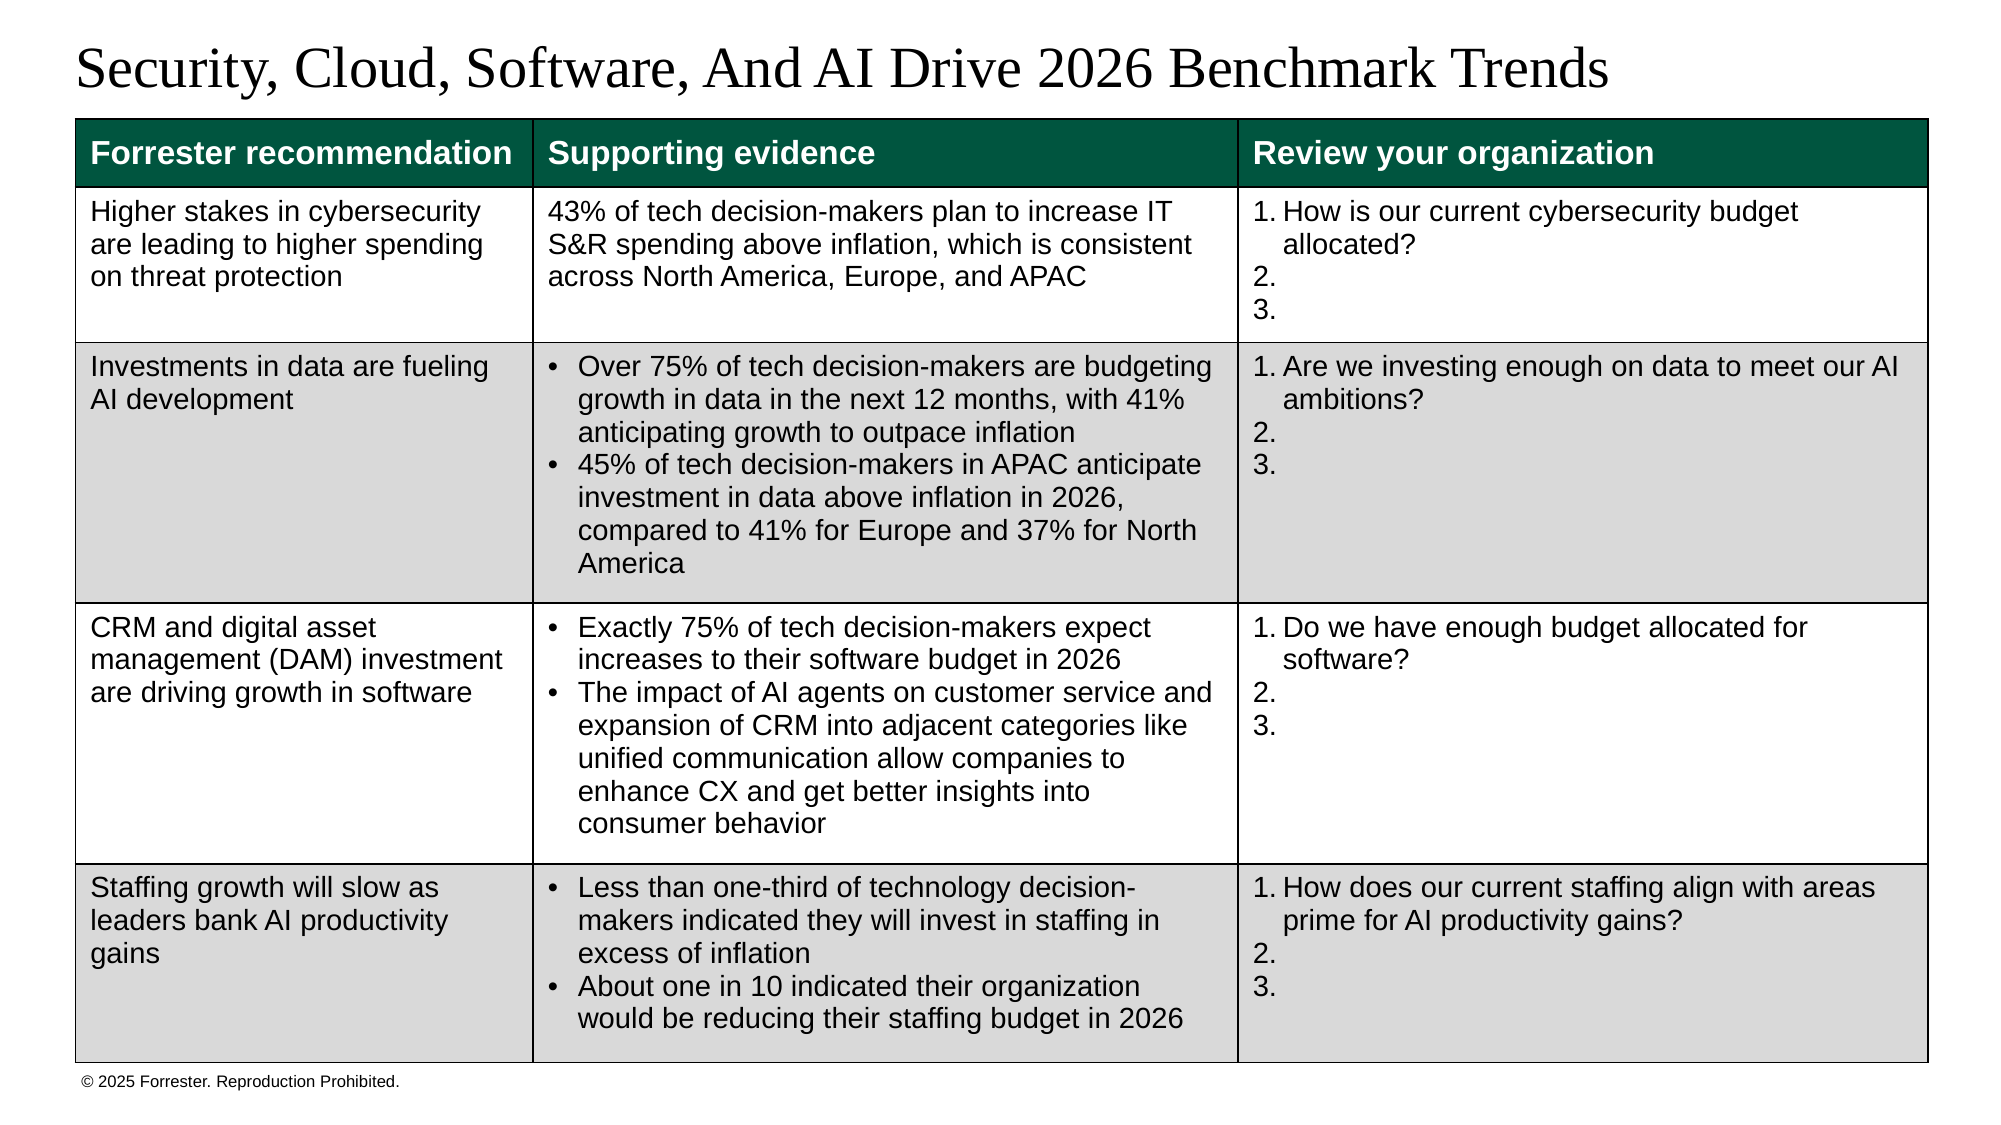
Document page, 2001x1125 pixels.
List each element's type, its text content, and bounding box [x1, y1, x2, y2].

title Security, Cloud, Software, And AI Drive 2026 Benchmark Trends [75, 37, 1965, 226]
table_cell Higher stakes in cybersecurity are leading to higher spending on threat protection [76, 226, 532, 342]
table_cell How is our current cybersecurity budget allocated? [1239, 226, 1927, 342]
table_cell Staffing growth will slow as leaders bank AI productivity gains [76, 865, 532, 1062]
table_cell CRM and digital asset management (DAM) investment are driving growth in software [76, 604, 532, 863]
table_cell Do we have enough budget allocated for software? [1239, 604, 1927, 863]
table_cell How does our current staffing align with areas prime for AI productivity gains? [1239, 865, 1927, 1062]
table_cell Less than one-third of technology decision-makers indicated they will invest in staffing in excess of inflation About one in 10 indicated their organization would be reducing their staffing budget in 2026 [534, 865, 1237, 1062]
table_cell Investments in data are fueling AI development [76, 343, 532, 602]
table_cell Are we investing enough on data to meet our AI ambitions? [1239, 343, 1927, 602]
table_cell 43% of tech decision-makers plan to increase IT S&R spending above inflation, which is consistent across North America, Europe, and APAC [534, 226, 1237, 342]
table_cell Exactly 75% of tech decision-makers expect increases to their software budget in 2026 The impact of AI agents on customer service and expansion of CRM into adjacent categories like unified communication allow companies to enhance CX and get better insights into consumer behavior [534, 604, 1237, 863]
table_cell Over 75% of tech decision-makers are budgeting growth in data in the next 12 months, with 41% anticipating growth to outpace inflation 45% of tech decision-makers in APAC anticipate investment in data above inflation in 2026, compared to 41% for Europe and 37% for North America [534, 343, 1237, 602]
